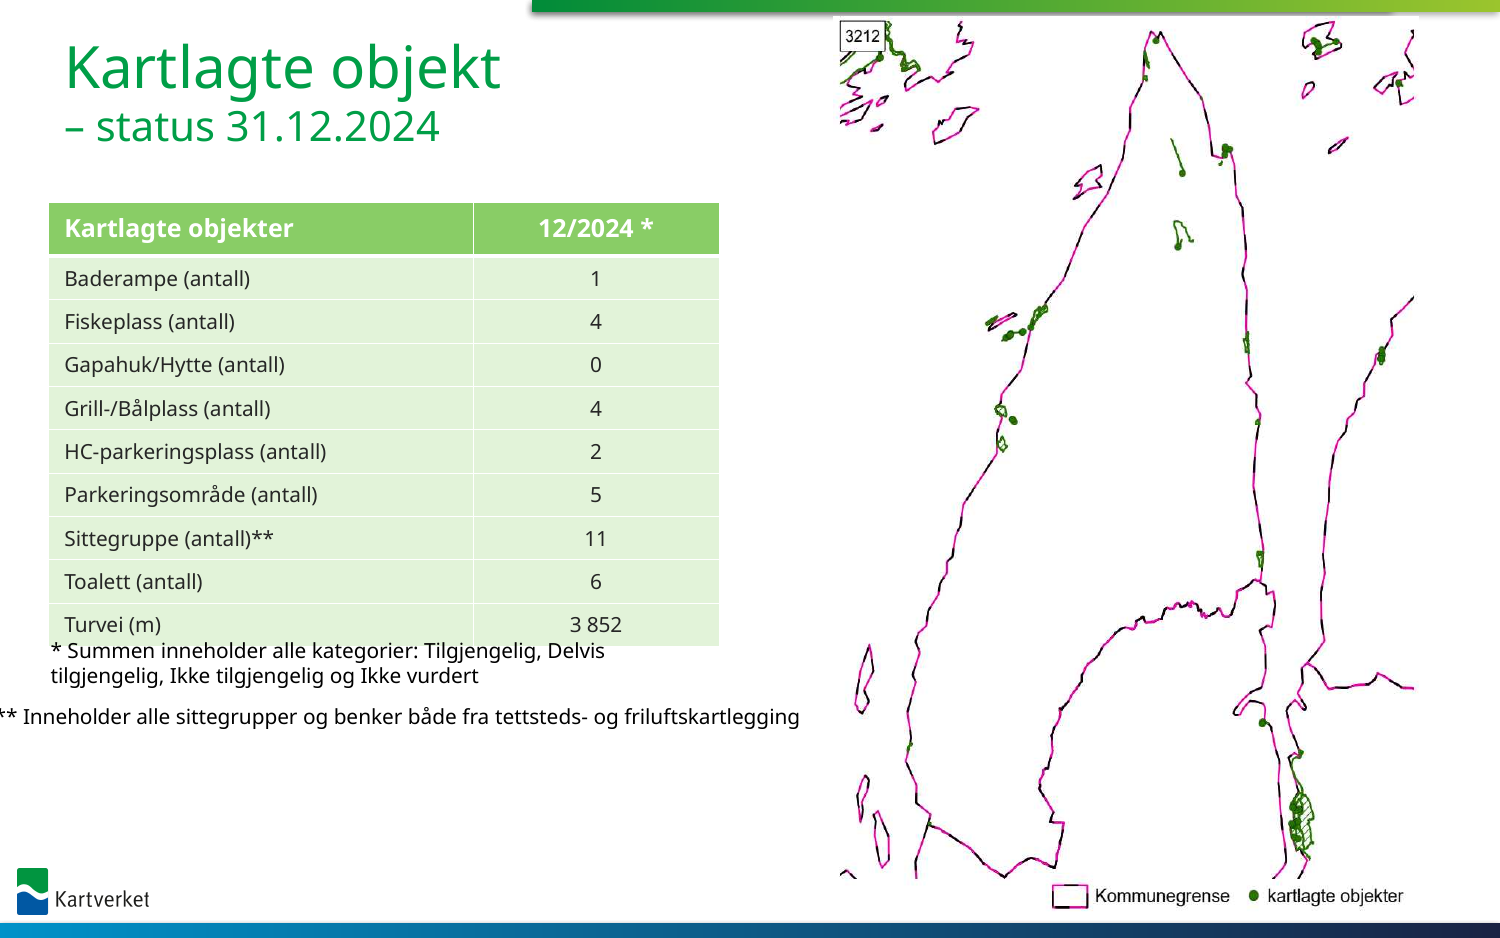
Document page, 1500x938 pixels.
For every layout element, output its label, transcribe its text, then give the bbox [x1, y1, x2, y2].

text_box Kartlagte objekt – status 31.12.2024 [1424, 26, 1431, 158]
table_cell 11 [474, 517, 719, 559]
table_cell Sittegruppe (antall)** [49, 517, 473, 559]
table_header 12/2024 * [474, 203, 719, 254]
table_cell Fiskeplass (antall) [49, 300, 473, 343]
table_cell Toalett (antall) [49, 560, 473, 603]
table_cell 2 [474, 430, 719, 473]
table_cell 4 [474, 300, 719, 343]
table_cell 6 [474, 560, 719, 603]
table_cell Grill-/Bålplass (antall) [49, 387, 473, 429]
table_cell 5 [474, 474, 719, 516]
text_box * Summen inneholder alle kategorier: Tilgjengelig, Delvis tilgjengelig, Ikke tilgjengelig og Ikke vurdert [35, 630, 721, 696]
table_cell Baderampe (antall) [49, 258, 473, 299]
text_box ** Inneholder alle sittegrupper og benker både fra tettsteds- og friluftskartlegging [0, 696, 815, 736]
table_cell 4 [474, 387, 719, 429]
table_cell Parkeringsområde (antall) [49, 474, 473, 516]
table_cell Gapahuk/Hytte (antall) [49, 344, 473, 386]
text_box Kartlagte objekt – status 31.12.2024 [49, 26, 828, 158]
picture [833, 16, 1419, 913]
table_cell 0 [474, 344, 719, 386]
table_cell 3 852 [474, 604, 719, 630]
table_cell HC-parkeringsplass (antall) [49, 430, 473, 473]
table_header Kartlagte objekter [49, 203, 473, 254]
table_cell 1 [474, 258, 719, 299]
table_cell Turvei (m) [49, 604, 473, 630]
